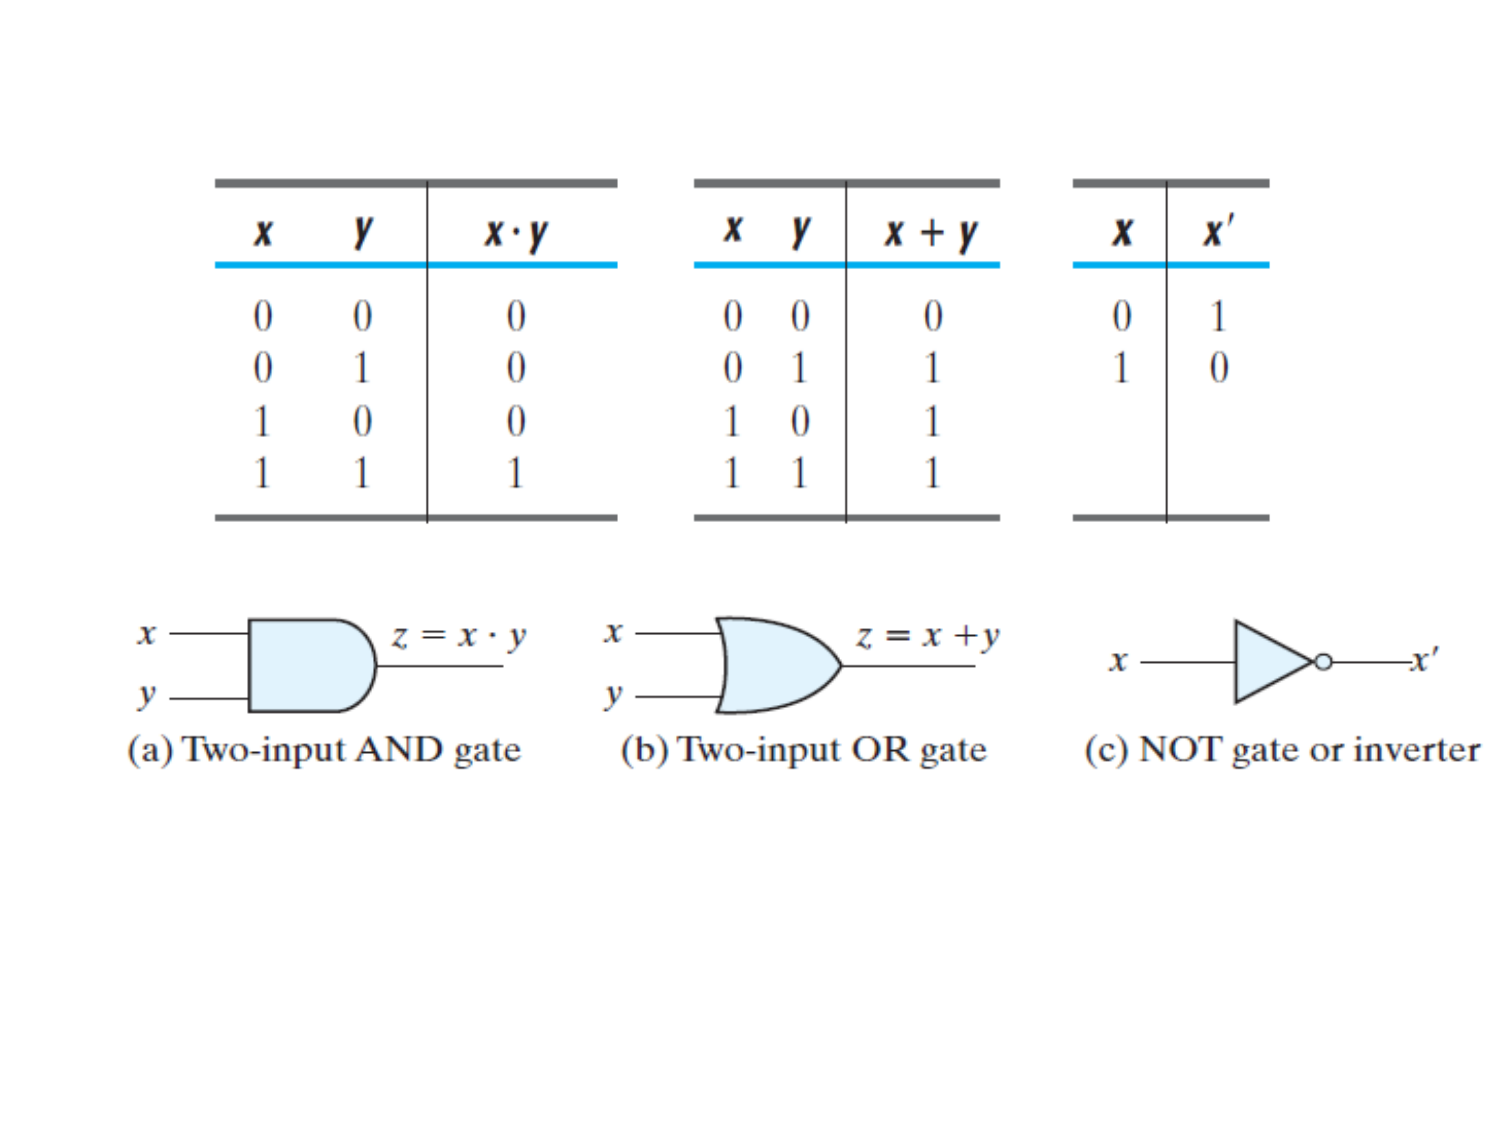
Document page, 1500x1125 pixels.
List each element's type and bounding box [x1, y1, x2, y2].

picture [108, 137, 1352, 580]
picture [103, 612, 1500, 776]
